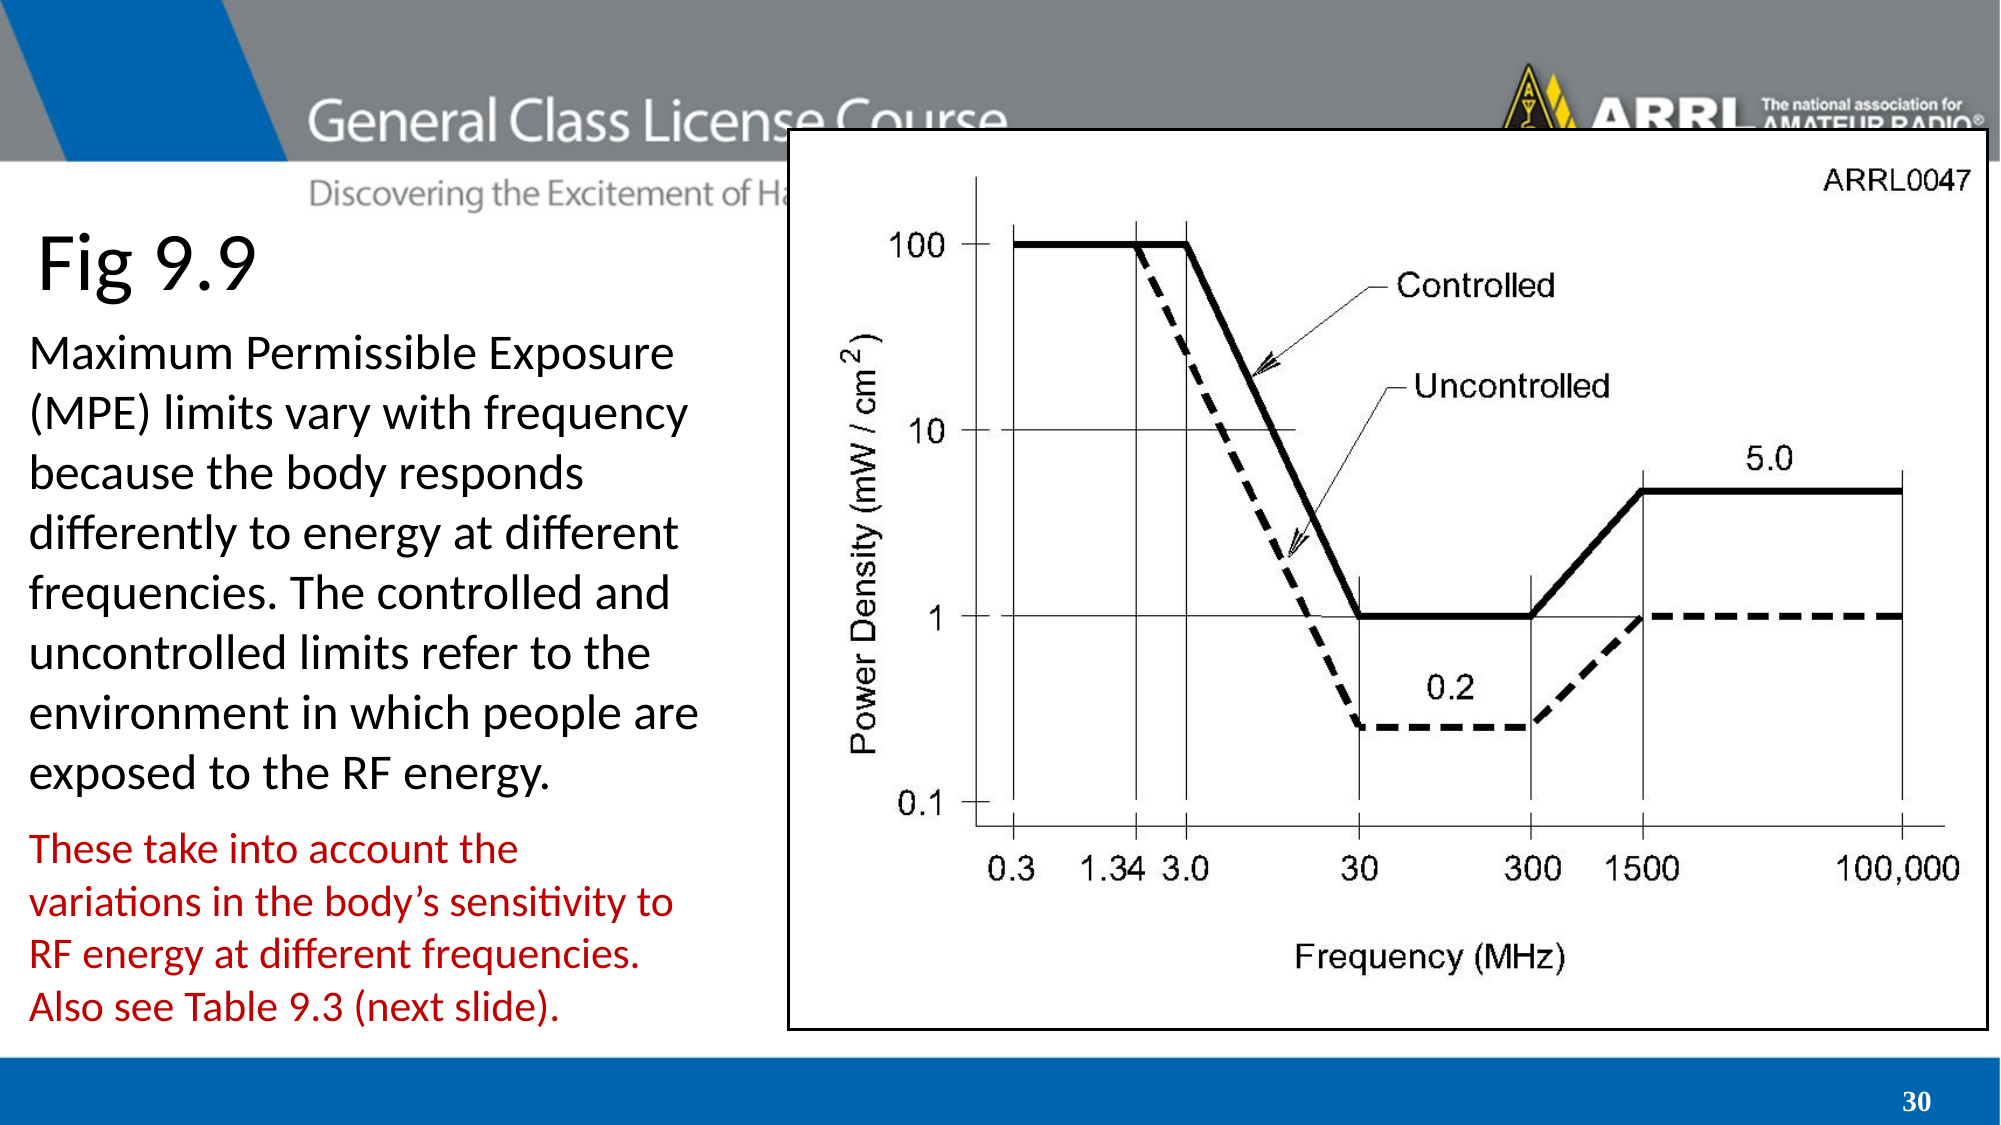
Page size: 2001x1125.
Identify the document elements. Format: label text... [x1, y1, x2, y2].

text_box These take into account the variations in the body’s sensitivity to RF energy at different frequencies. Also see Table 9.3 (next slide). [13, 812, 714, 1038]
text_box Maximum Permissible Exposure (MPE) limits vary with frequency because the body responds differently to energy at different frequencies. The controlled and uncontrolled limits refer to the environment in which people are exposed to the RF energy. [13, 312, 738, 808]
title Fig 9.9 [2, 200, 294, 344]
picture [0, 0, 2001, 1125]
